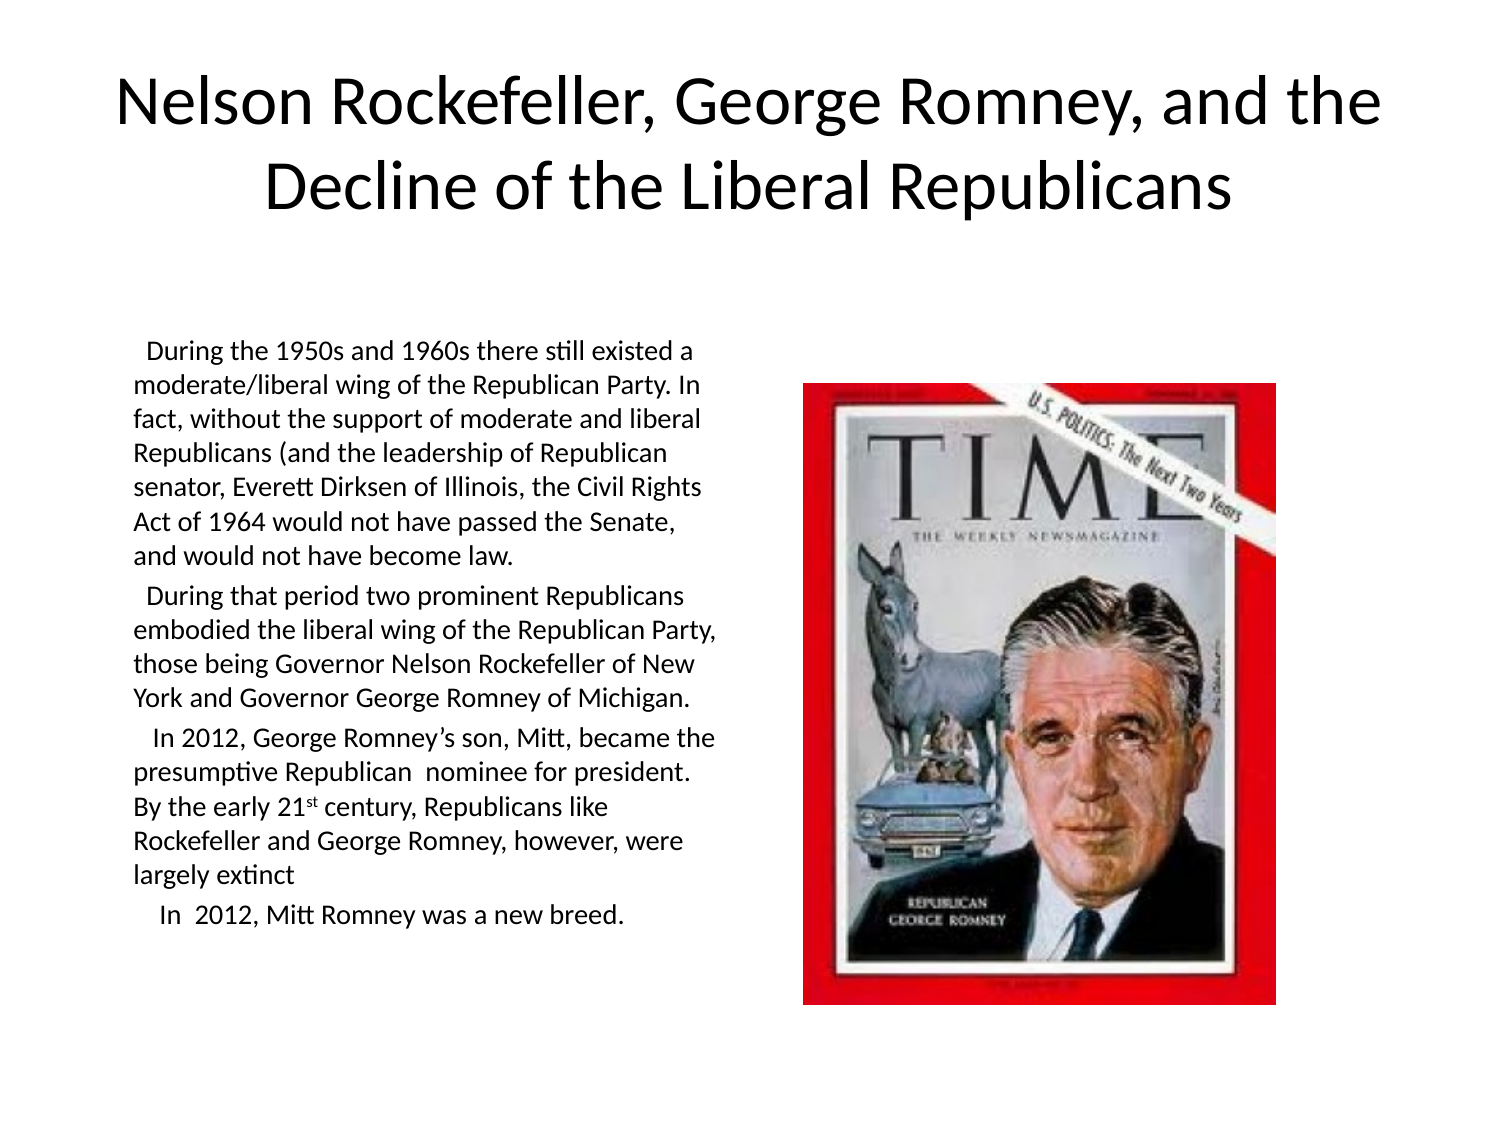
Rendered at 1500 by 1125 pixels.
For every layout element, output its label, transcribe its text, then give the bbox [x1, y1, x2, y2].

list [762, 383, 1317, 1006]
title Nelson Rockefeller, George Romney, and the Decline of the Liberal Republicans [75, 45, 1425, 233]
list During the 1950s and 1960s there still existed a moderate/liberal wing of the Republican Party. In fact, without the support of moderate and liberal Republicans (and the leadership of Republican senator, Everett Dirksen of Illinois, the Civil Rights Act of 1964 would not have passed the Senate, and would not have become law. During that period two prominent Republicans embodied the liberal wing of the Republican Party, those being Governor Nelson Rockefeller of New York and Governor George Romney of Michigan. In 2012, George Romney’s son, Mitt, became the presumptive Republican nominee for president. By the early 21st century, Republicans like Rockefeller and George Romney, however, were largely extinct In 2012, Mitt Romney was a new breed. [118, 324, 738, 1005]
